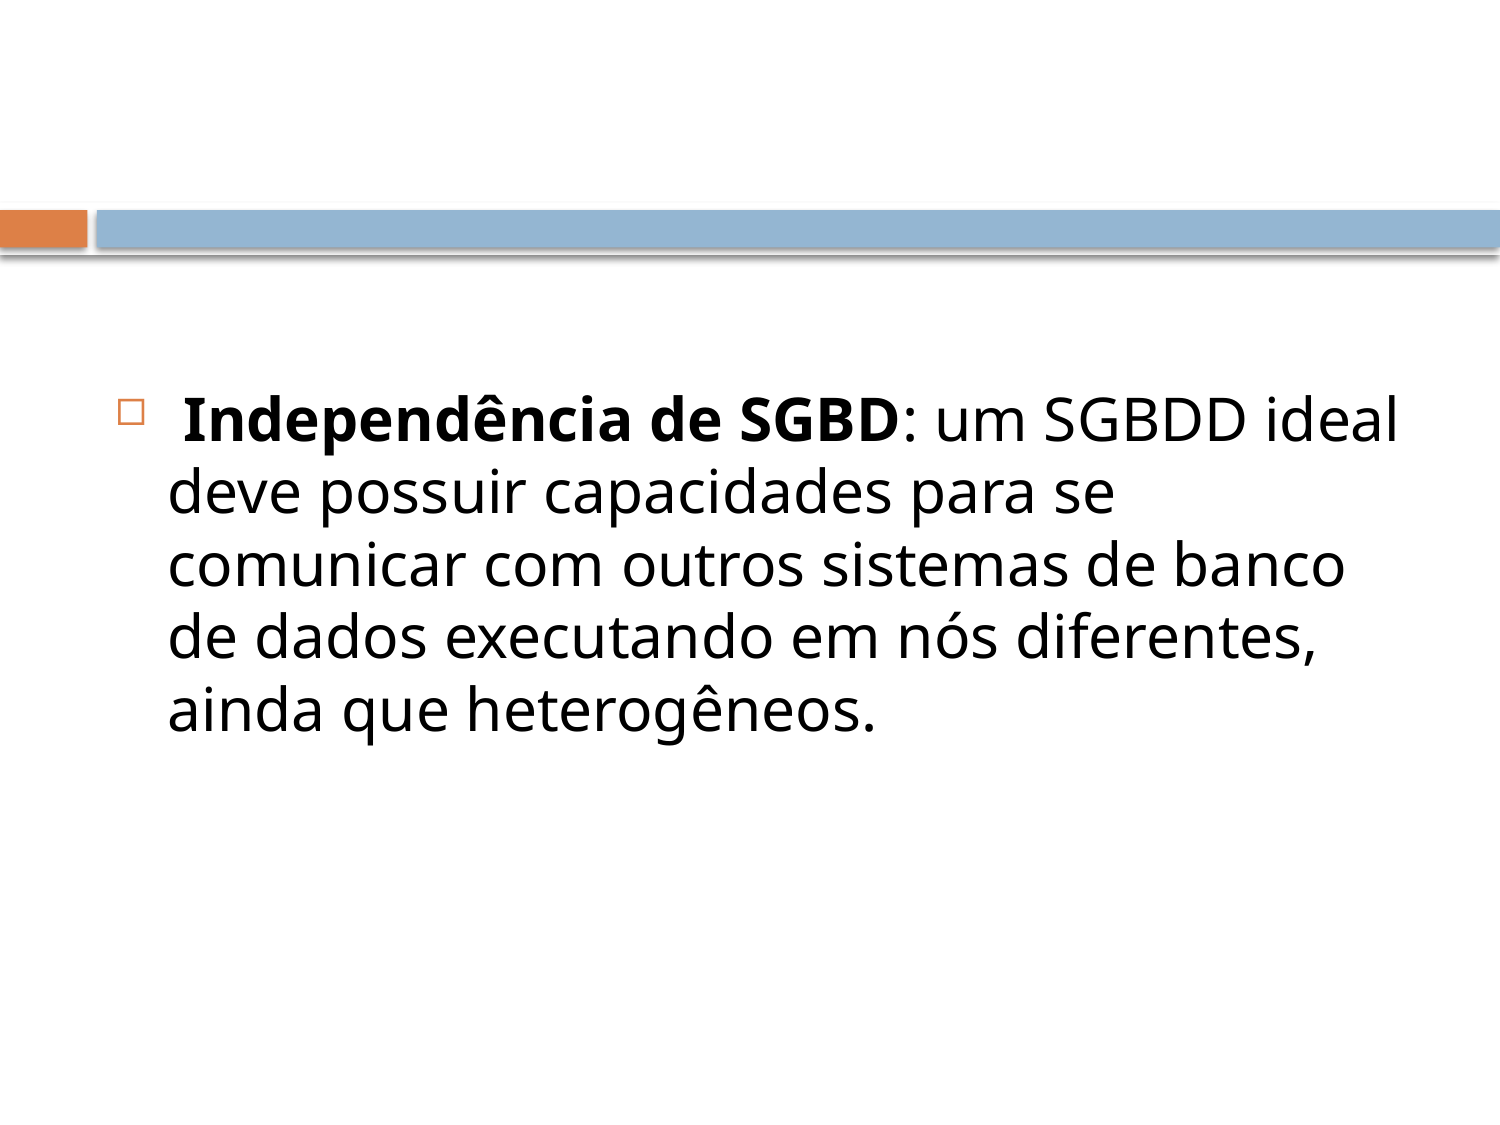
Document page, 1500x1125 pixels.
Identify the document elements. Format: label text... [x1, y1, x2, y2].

list Independência de SGBD: um SGBDD ideal deve possuir capacidades para se comunicar com outros sistemas de banco de dados executando em nós diferentes, ainda que heterogêneos. [100, 373, 1438, 1000]
